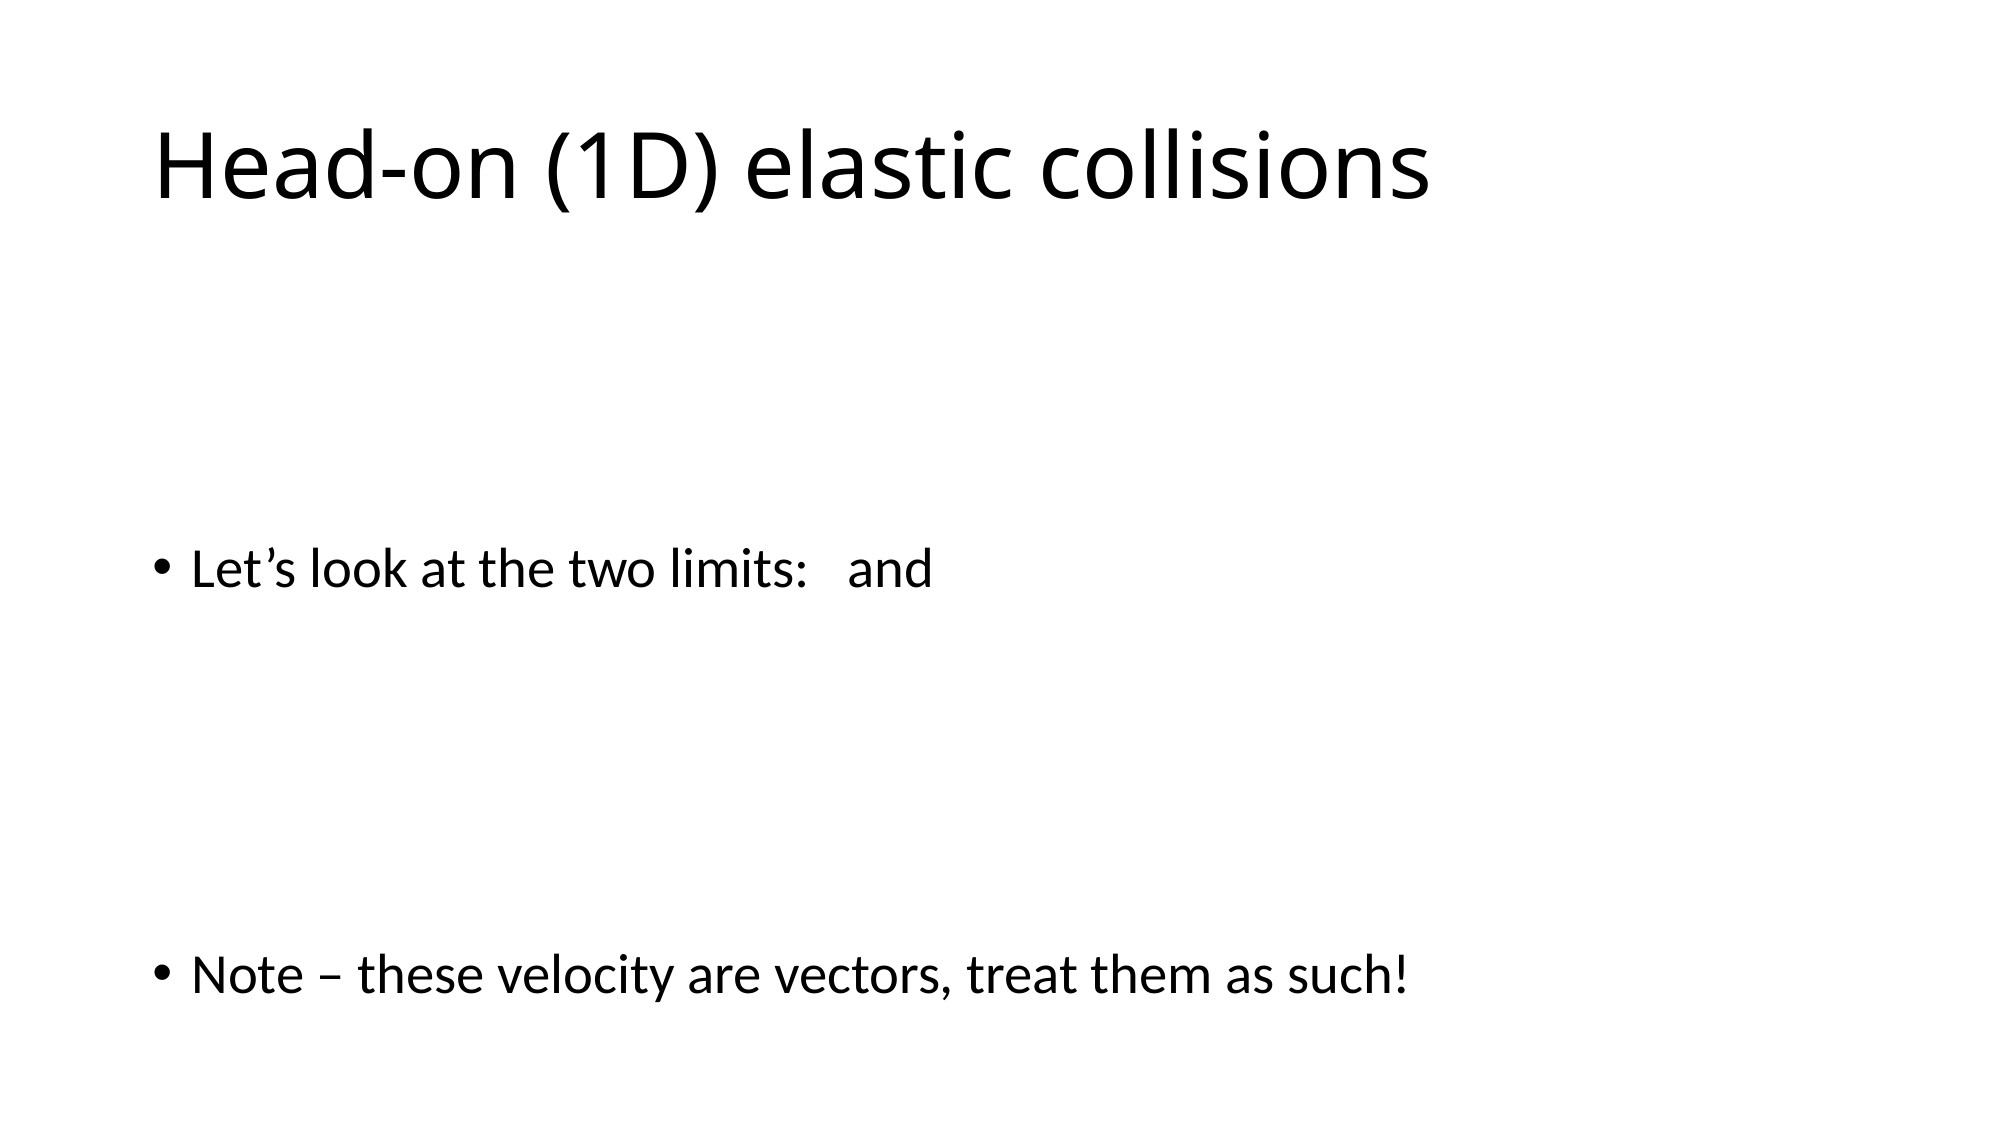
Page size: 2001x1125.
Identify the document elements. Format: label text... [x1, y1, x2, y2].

title Head-on (1D) elastic collisions [137, 59, 1863, 278]
